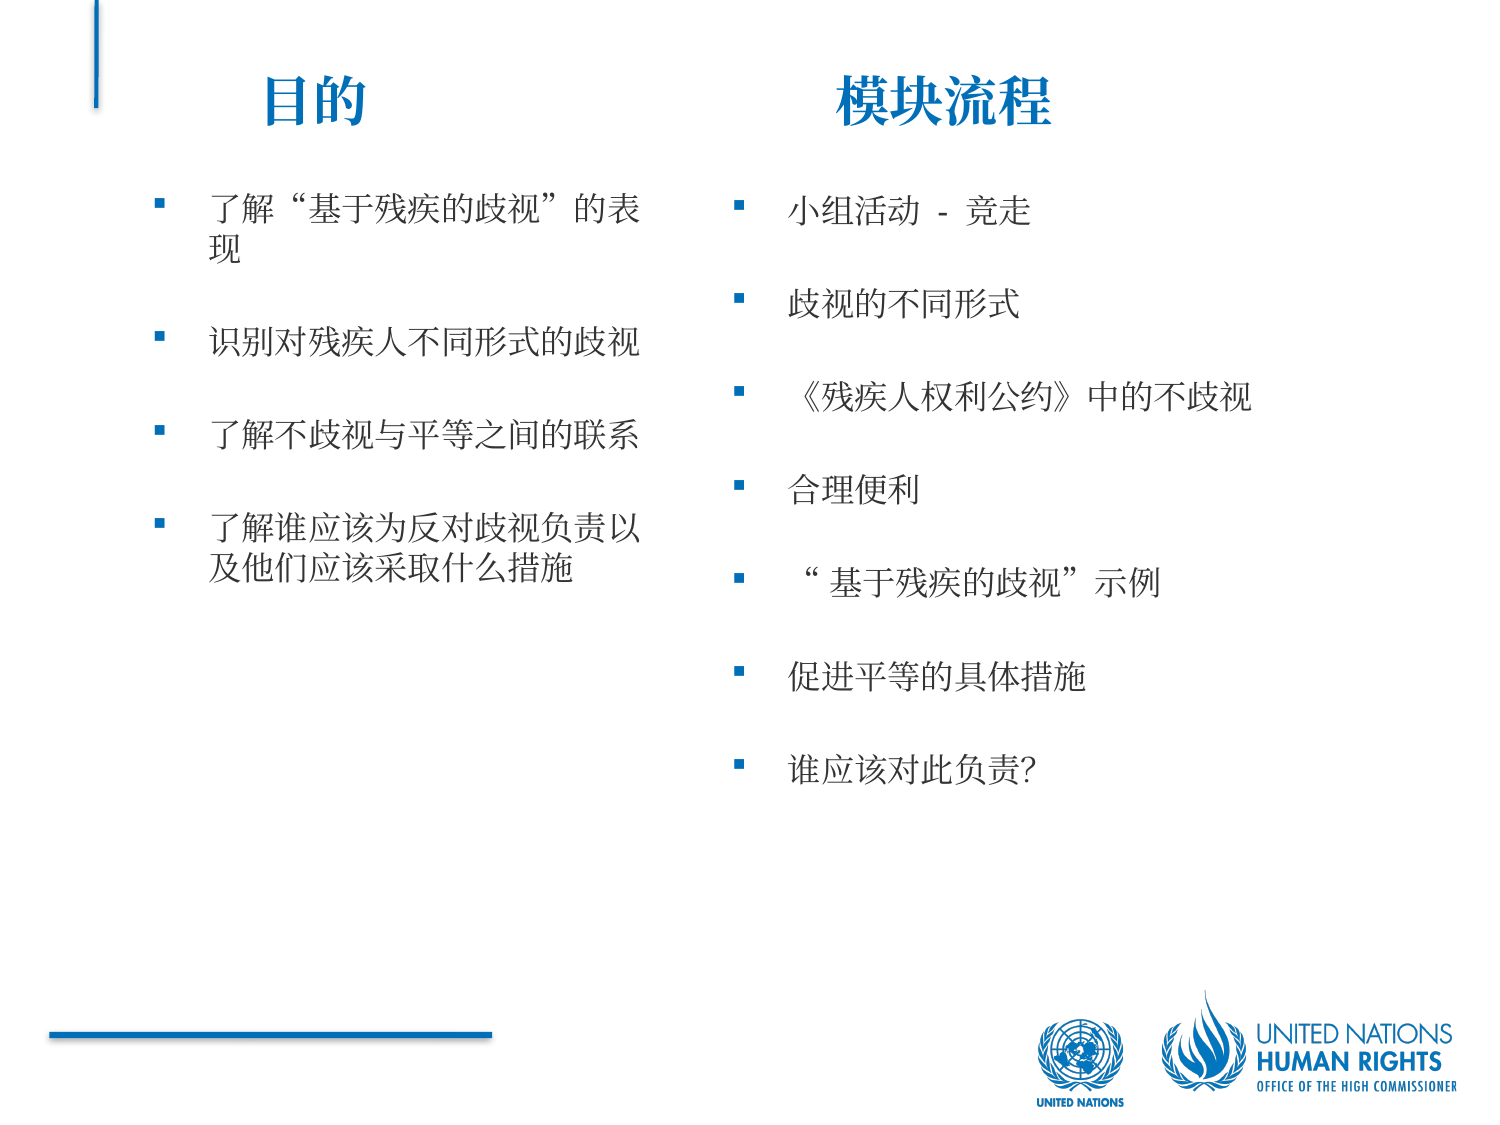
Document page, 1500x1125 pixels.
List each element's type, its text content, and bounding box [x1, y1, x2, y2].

text_box 了解“基于残疾的歧视”的表现 识别对残疾人不同形式的歧视 了解不歧视与平等之间的联系 了解谁应该为反对歧视负责以及他们应该采取什么措施 [137, 180, 675, 595]
text_box 小组活动 - 竞走 歧视的不同形式 《残疾人权利公约》中的不歧视 合理便利 “基于残疾的歧视”示例 促进平等的具体措施 谁应该对此负责？ [716, 182, 1317, 913]
text_box 模块流程 [820, 60, 1068, 140]
text_box 目的 [244, 60, 383, 140]
picture [1037, 990, 1457, 1107]
